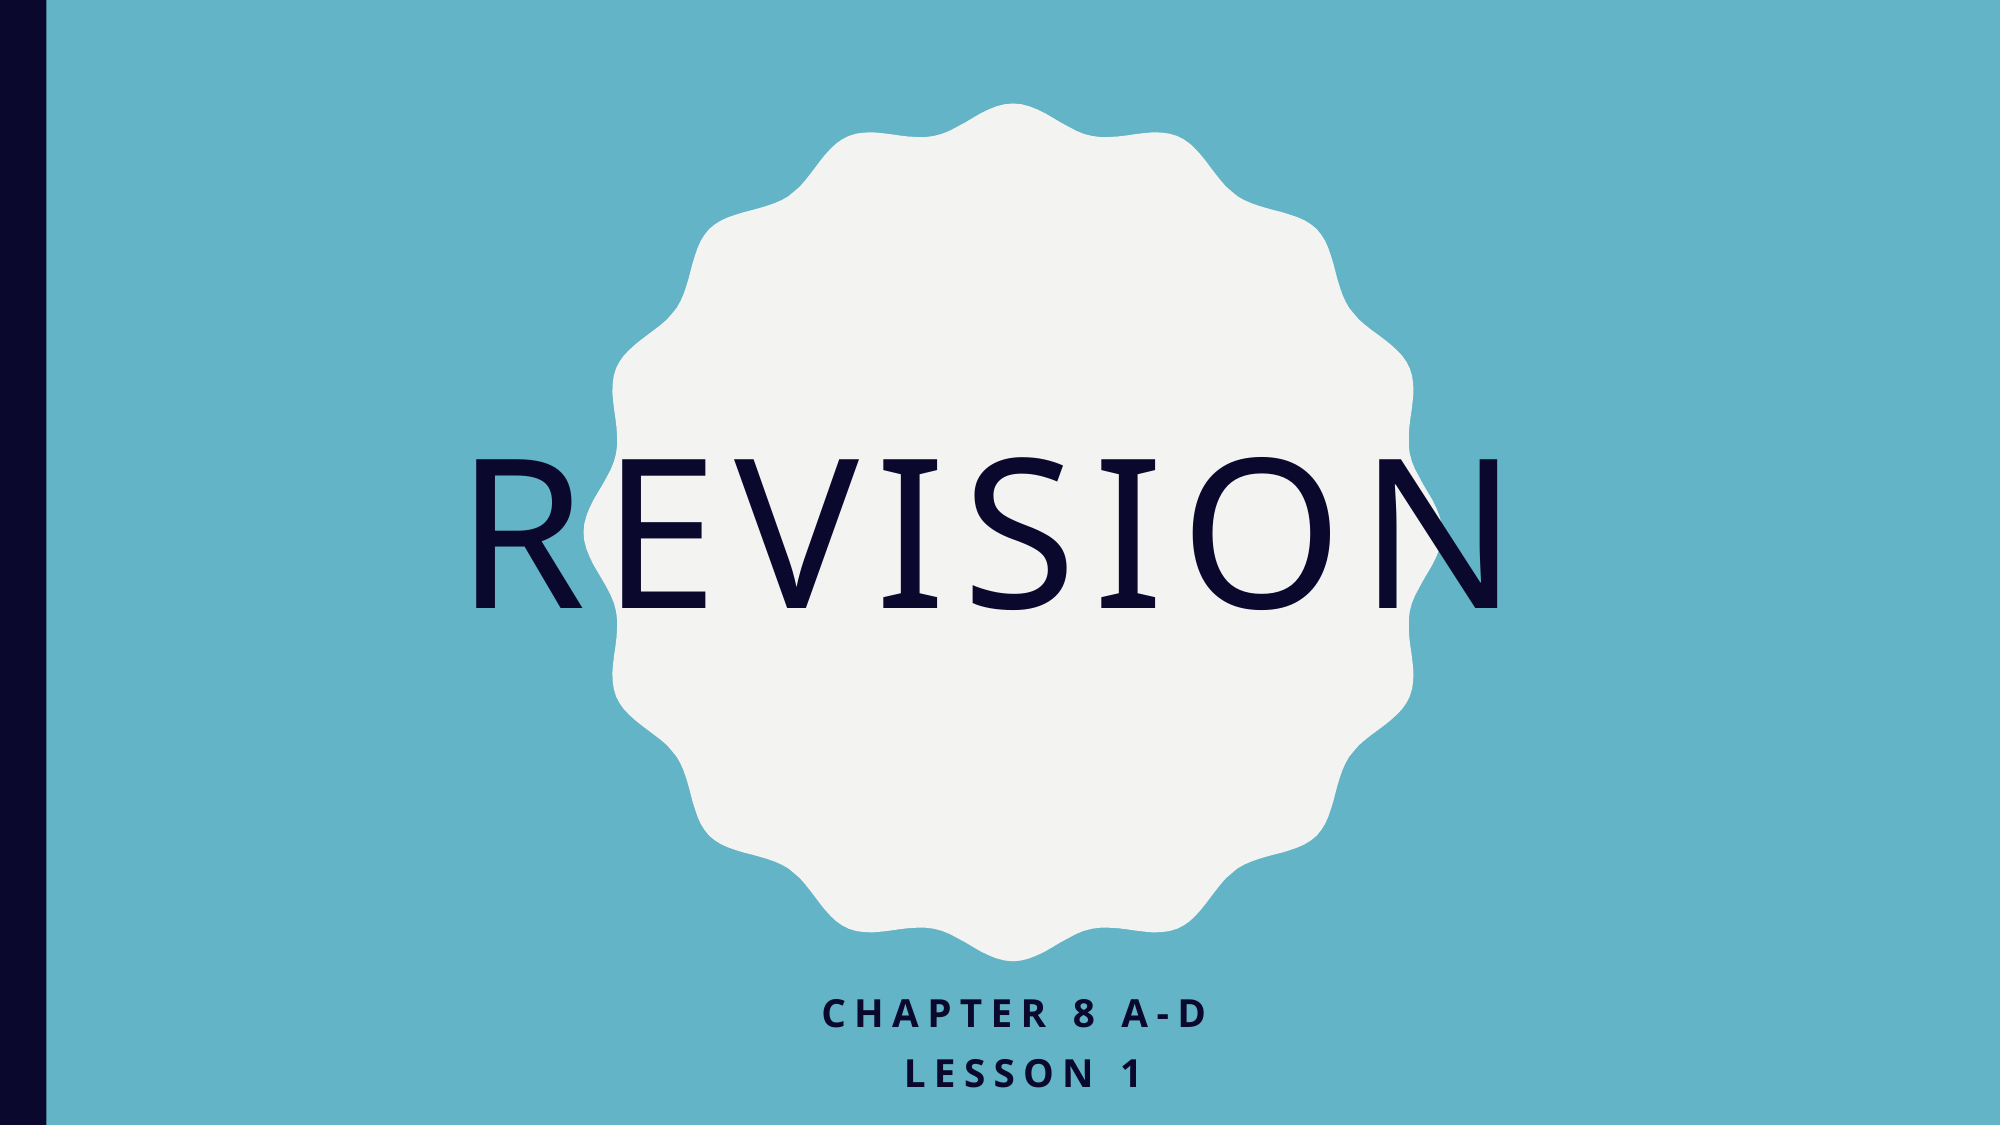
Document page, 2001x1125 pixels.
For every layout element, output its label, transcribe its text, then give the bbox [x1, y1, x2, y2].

subtitle Chapter 8 a-d Lesson 1 [363, 980, 1684, 1103]
title Revision [176, 180, 1870, 902]
